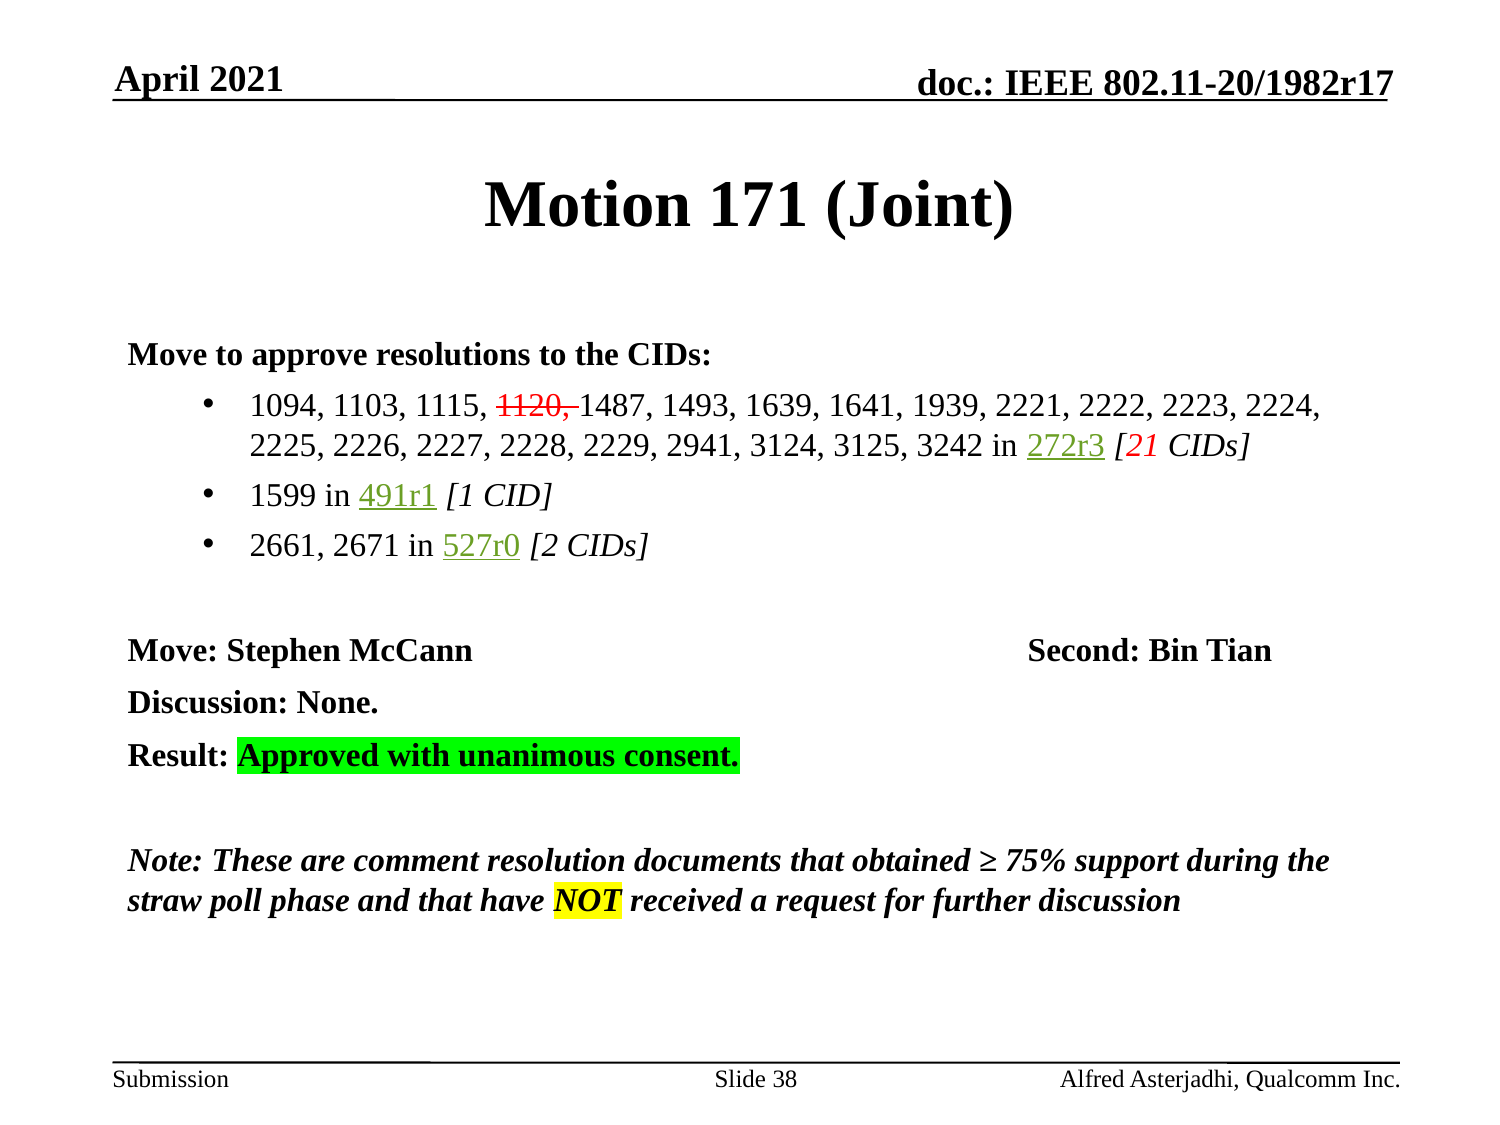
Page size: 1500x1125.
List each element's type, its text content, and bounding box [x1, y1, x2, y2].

footer Alfred Asterjadhi, Qualcomm Inc. [878, 1061, 1402, 1093]
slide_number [114, 54, 423, 100]
slide_number Slide 38 [712, 1061, 800, 1123]
list Move to approve resolutions to the CIDs: 1094, 1103, 1115, 1120, 1487, 1493, 1639, 1641, 1939, 2221, 2222, 2223, 2224, 2225, 2226, 2227, 2228, 2229, 2941, 3124, 3125, 3242 in 272r3 [21 CIDs] 1599 in 491r1 [1 CID] 2661, 2671 in 527r0 [2 CIDs] Move: Stephen McCann Second: Bin Tian Discussion: None. Result: Approved with unanimous consent. Note: These are comment resolution documents that obtained ≥ 75% support during the straw poll phase and that have NOT received a request for further discussion [112, 324, 1388, 1000]
title Motion 171 (Joint) [112, 112, 1388, 288]
